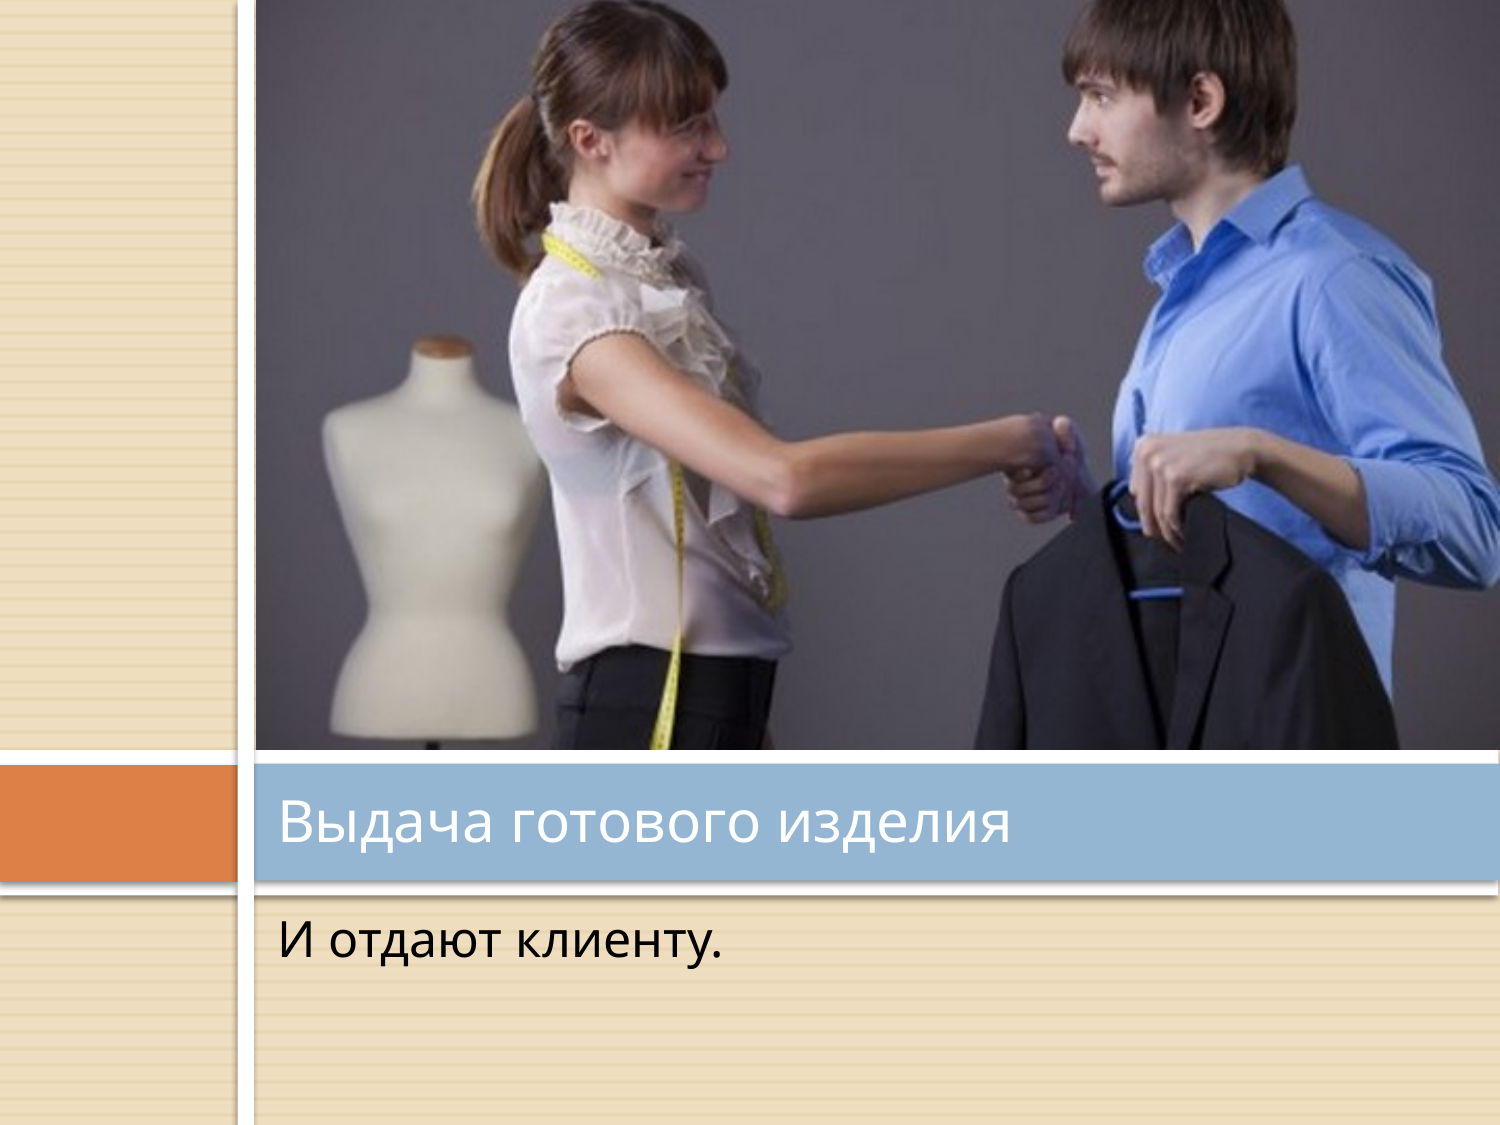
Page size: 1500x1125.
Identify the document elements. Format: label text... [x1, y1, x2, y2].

picture [255, 0, 1500, 750]
title Выдача готового изделия [262, 762, 1463, 875]
list И отдают клиенту. [262, 900, 1463, 1013]
